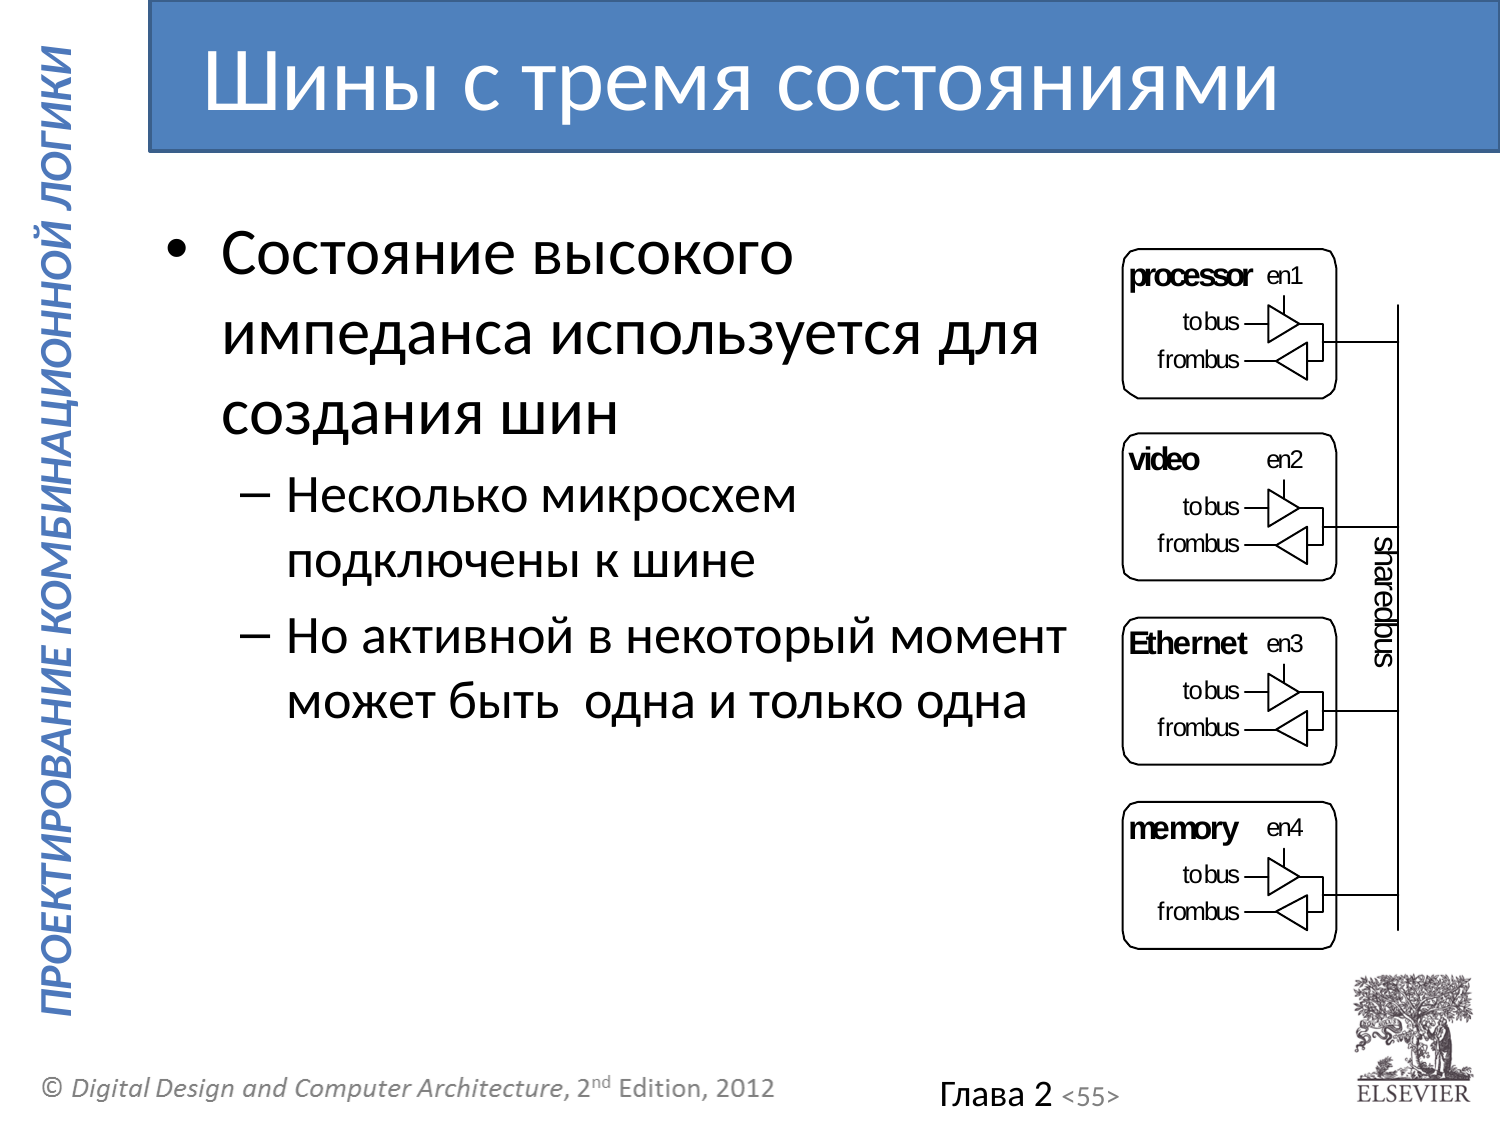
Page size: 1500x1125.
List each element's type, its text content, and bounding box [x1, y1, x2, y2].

picture [0, 0, 1500, 1125]
text_box Шины с тремя состояниями [187, 11, 1488, 136]
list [1079, 237, 1451, 963]
list Состояние высокого импеданса используется для создания шин Несколько микросхем подключены к шине Но активной в некоторый момент может быть одна и только одна [150, 200, 1113, 1013]
